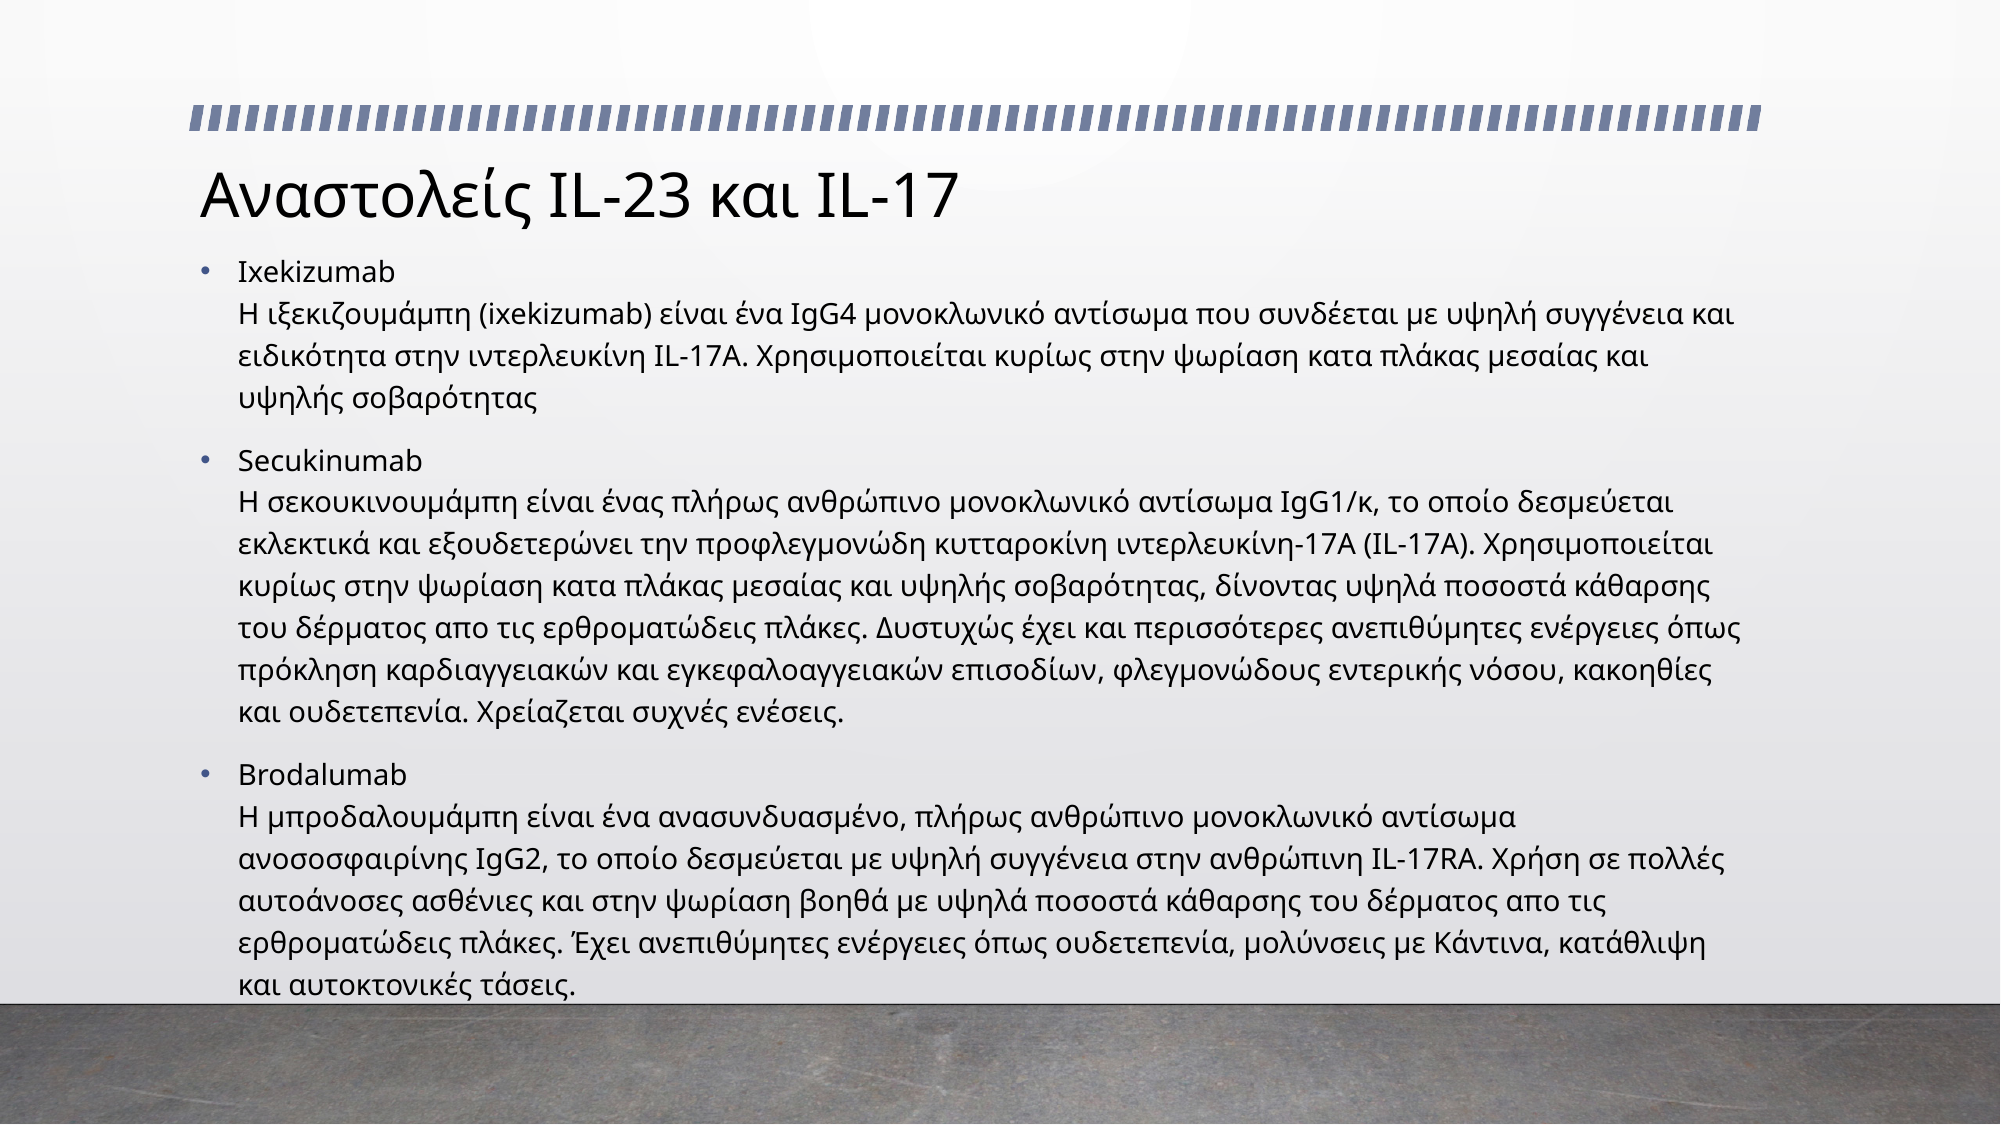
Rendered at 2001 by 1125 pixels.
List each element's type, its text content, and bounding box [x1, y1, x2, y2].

title Αναστολείς IL-23 και IL-17 [185, 156, 1761, 238]
picture [0, 1004, 2000, 1124]
list Ixekizumab Η ιξεκιζουμάμπη (ixekizumab) είναι ένα IgG4 μονοκλωνικό αντίσωμα που συνδέεται με υψηλή συγγένεια και ειδικότητα στην ιντερλευκίνη IL-17Α. Χρησιμοποιείται κυρίως στην ψωρίαση κατα πλάκας μεσαίας και υψηλής σοβαρότητας Secukinumab Η σεκουκινουμάμπη είναι ένας πλήρως ανθρώπινο μονοκλωνικό αντίσωμα IgG1/κ, το οποίο δεσμεύεται εκλεκτικά και εξουδετερώνει την προφλεγμονώδη κυτταροκίνη ιντερλευκίνη-17A (IL-17A). Χρησιμοποιείται κυρίως στην ψωρίαση κατα πλάκας μεσαίας και υψηλής σοβαρότητας, δίνοντας υψηλά ποσοστά κάθαρσης του δέρματος απο τις ερθροματώδεις πλάκες. Δυστυχώς έχει και περισσότερες ανεπιθύμητες ενέργειες όπως πρόκληση καρδιαγγειακών και εγκεφαλοαγγειακών επισοδίων, φλεγμονώδους εντερικής νόσου, κακοηθίες και ουδετεπενία. Χρείαζεται συχνές ενέσεις. Brodalumab Η μπροδαλουμάμπη είναι ένα ανασυνδυασμένο, πλήρως ανθρώπινο μονοκλωνικό αντίσωμα ανοσοσφαιρίνης IgG2, το οποίο δεσμεύεται με υψηλή συγγένεια στην ανθρώπινη IL-17RA. Χρήση σε πολλές αυτοάνοσες ασθένιες και στην ψωρίαση βοηθά με υψηλά ποσοστά κάθαρσης του δέρματος απο τις ερθροματώδεις πλάκες. Έχει ανεπιθύμητες ενέργειες όπως ουδετεπενία, μολύνσεις με Κάντινα, κατάθλιψη και αυτοκτονικές τάσεις. [185, 238, 1761, 1001]
